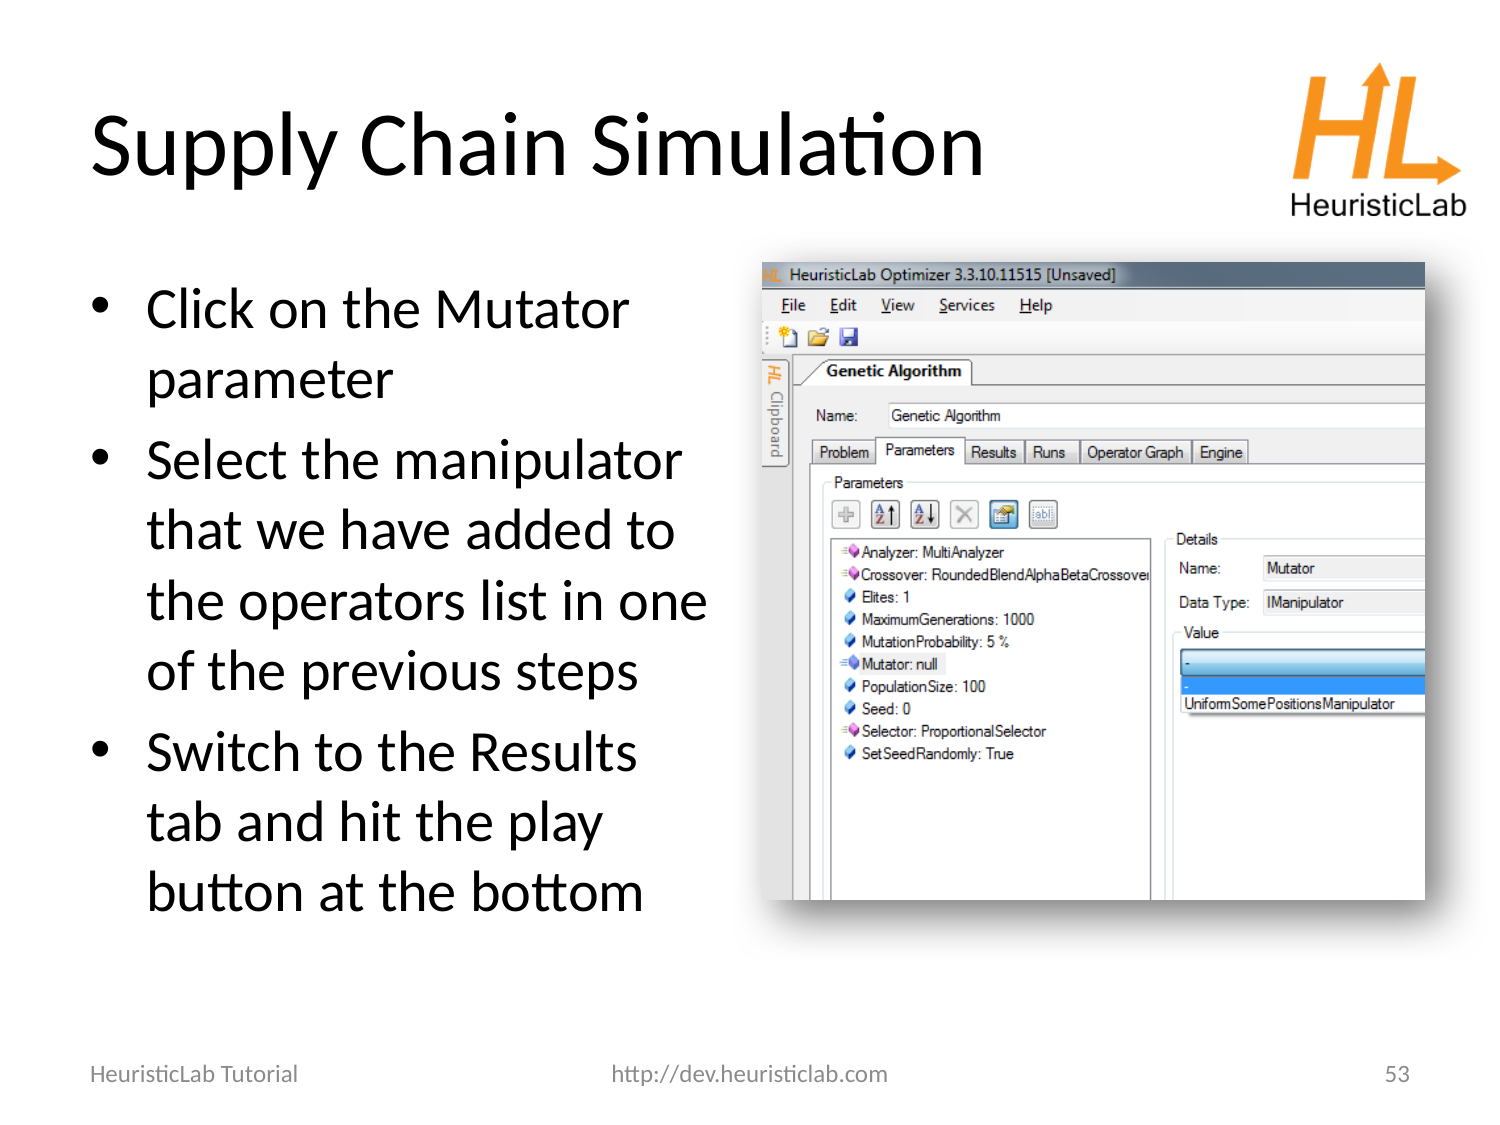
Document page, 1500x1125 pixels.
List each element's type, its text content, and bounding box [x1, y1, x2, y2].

footer http://dev.heuristiclab.com [512, 1042, 988, 1103]
slide_number 53 [1074, 1042, 1425, 1103]
list Click on the Mutator parameter Select the manipulator that we have added to the operators list in one of the previous steps Switch to the Results tab and hit the play button at the bottom [75, 262, 738, 1005]
picture [1281, 27, 1474, 244]
slide_number HeuristicLab Tutorial [75, 1042, 425, 1103]
title Supply Chain Simulation [75, 45, 1282, 233]
picture [762, 262, 1426, 901]
